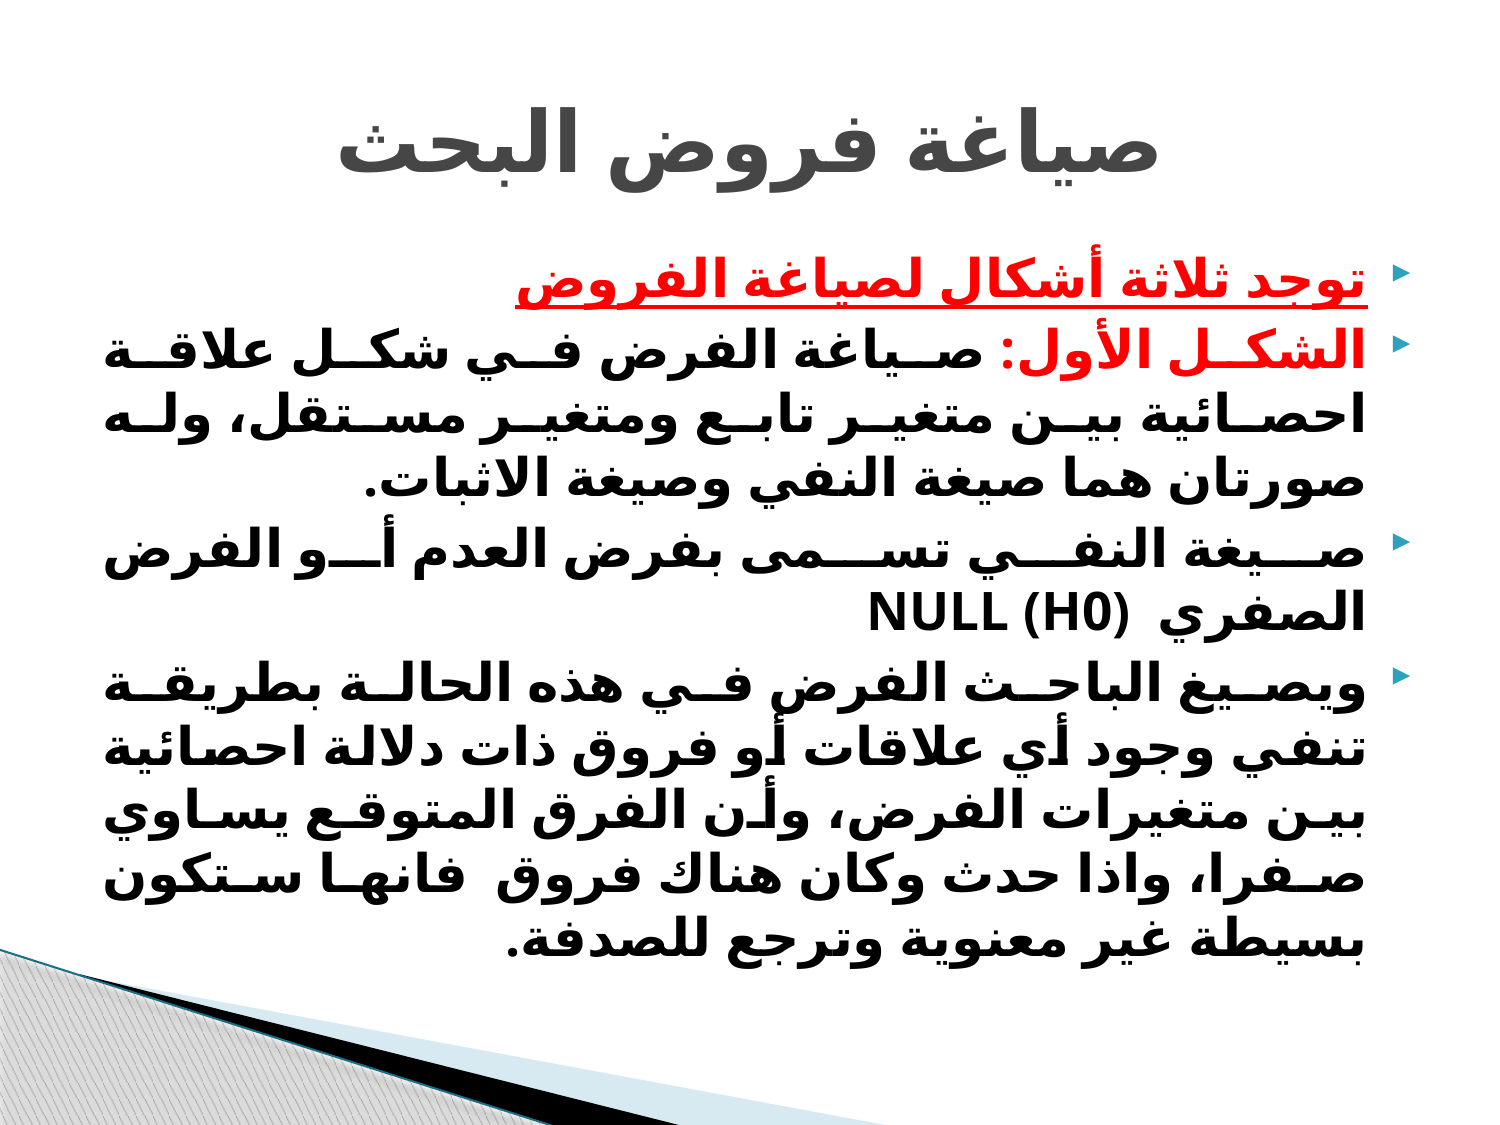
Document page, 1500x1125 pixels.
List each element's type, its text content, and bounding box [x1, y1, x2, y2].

list توجد ثلاثة أشكال لصياغة الفروض الشكل الأول: صياغة الفرض في شكل علاقة احصائية بين متغير تابع ومتغير مستقل، وله صورتان هما صيغة النفي وصيغة الاثبات. صيغة النفي تسمى بفرض العدم أو الفرض الصفري NULL (H0) ويصيغ الباحث الفرض في هذه الحالة بطريقة تنفي وجود أي علاقات أو فروق ذات دلالة احصائية بين متغيرات الفرض، وأن الفرق المتوقع يساوي صفرا، واذا حدث وكان هناك فروق فانها ستكون بسيطة غير معنوية وترجع للصدفة. [87, 237, 1438, 980]
title صياغة فروض البحث [75, 45, 1425, 233]
